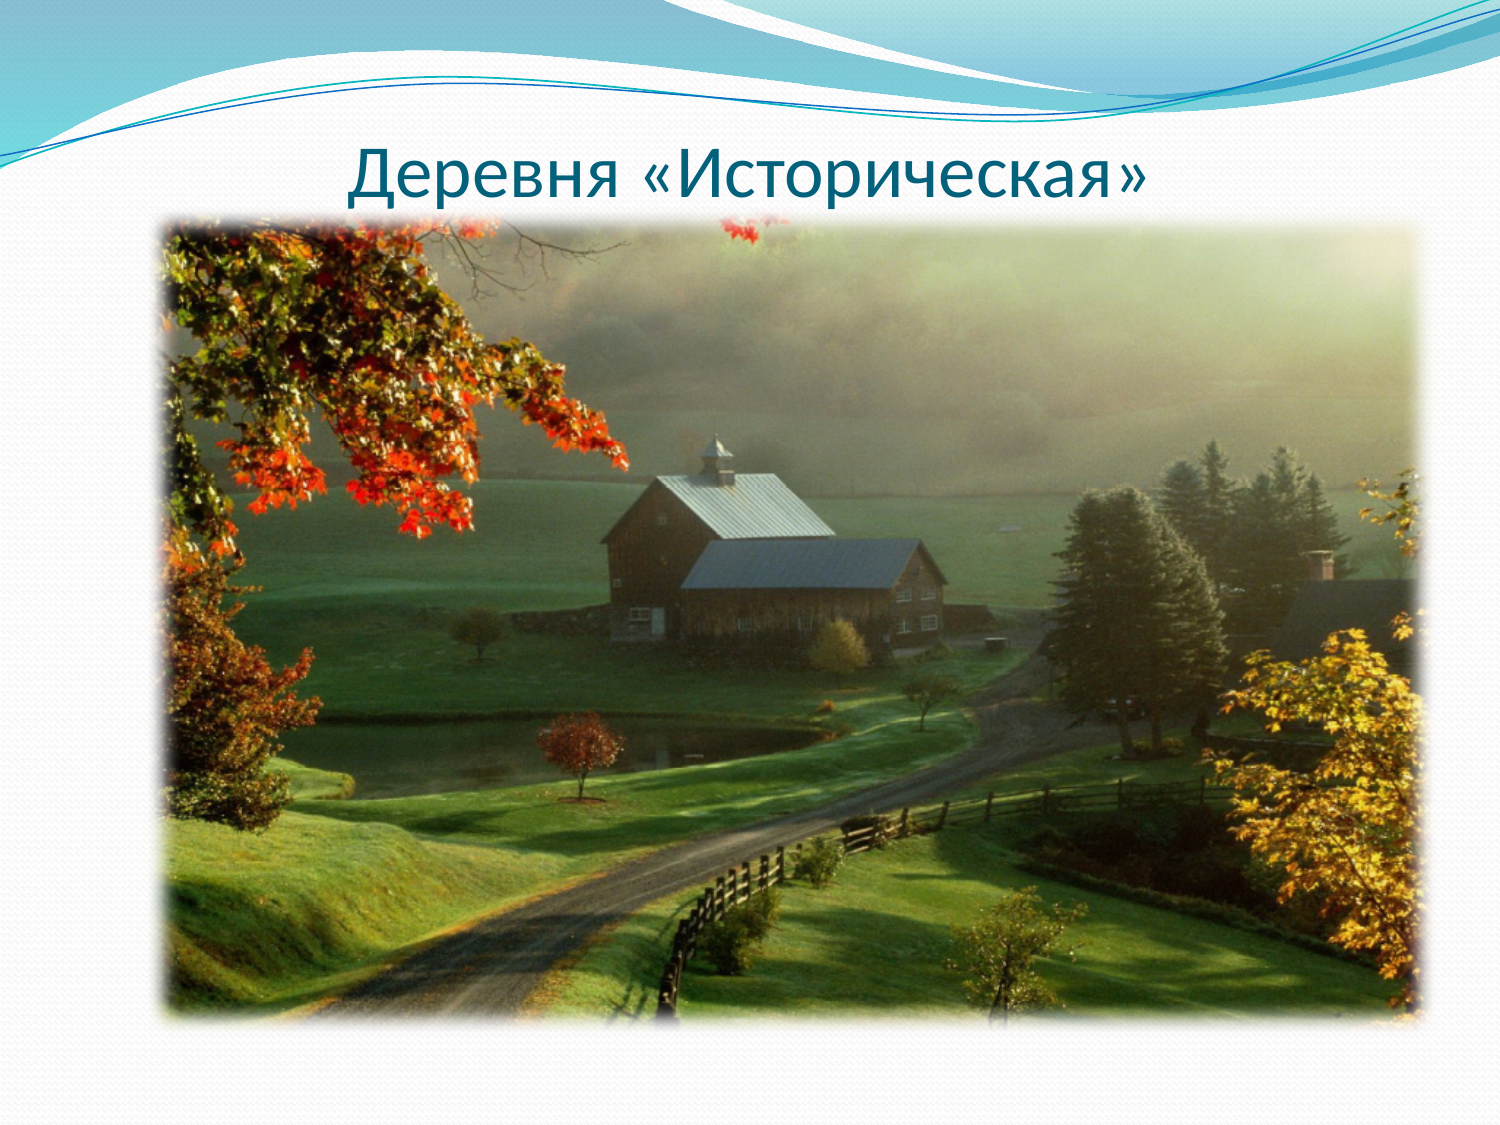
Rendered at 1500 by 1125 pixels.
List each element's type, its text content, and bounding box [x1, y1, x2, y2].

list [147, 207, 1436, 1036]
title Деревня «Историческая» [75, 115, 1425, 303]
